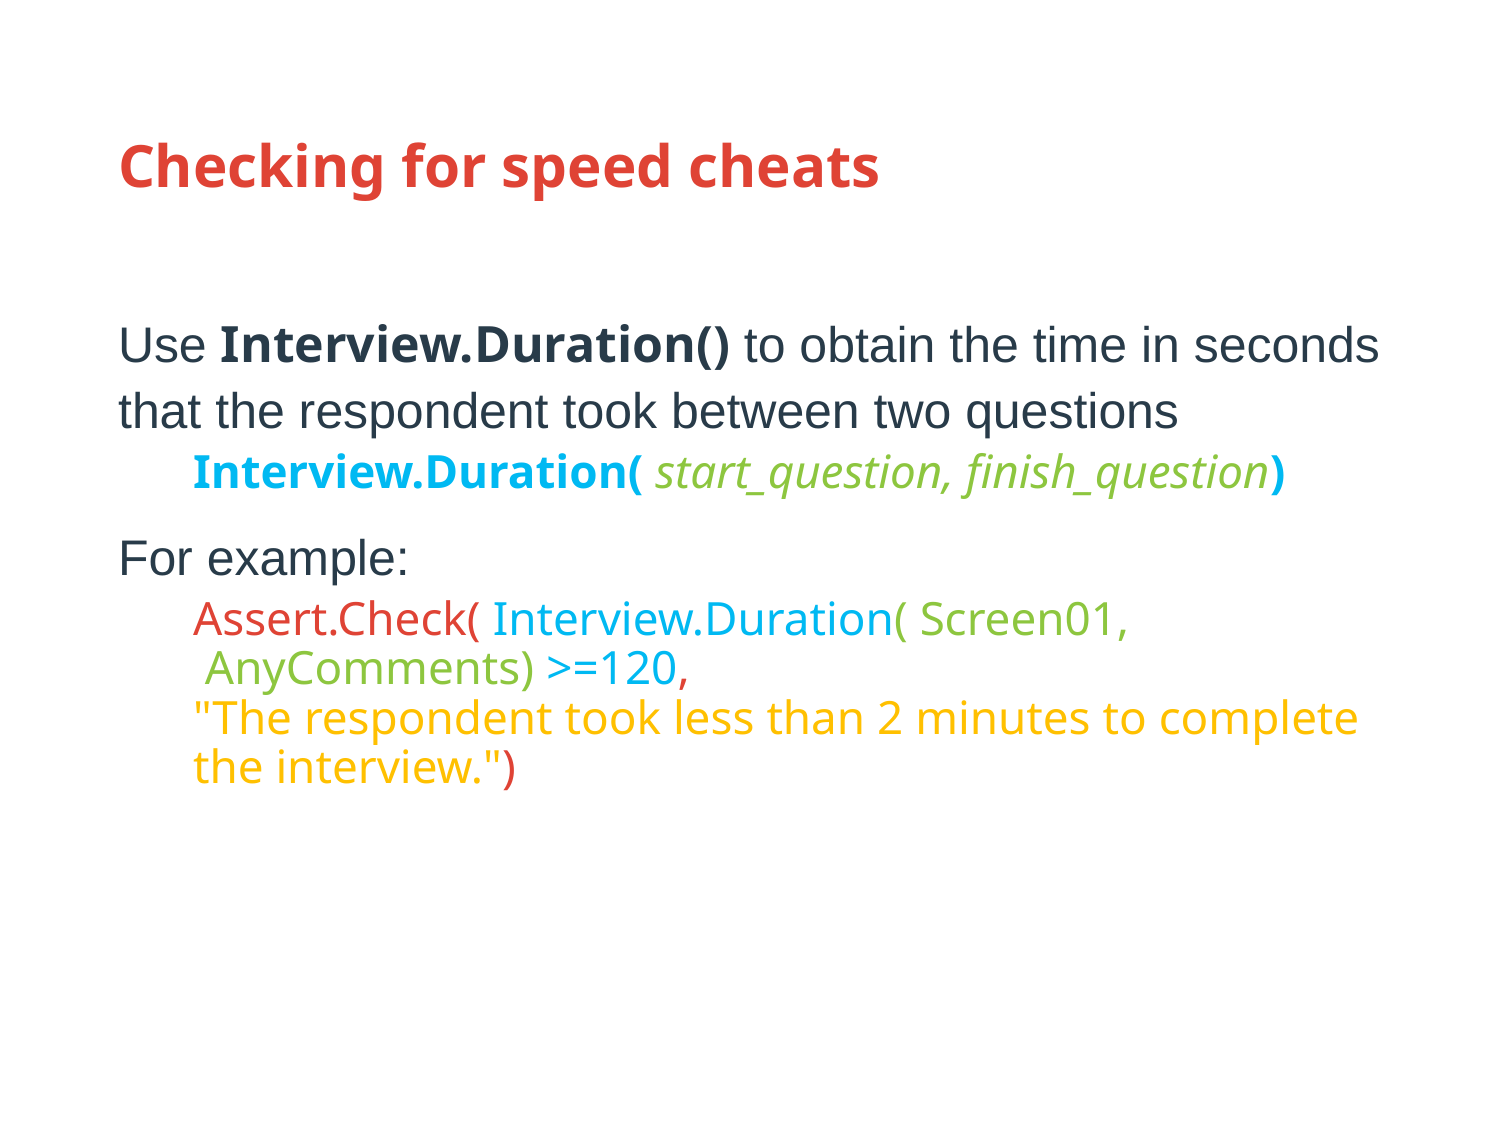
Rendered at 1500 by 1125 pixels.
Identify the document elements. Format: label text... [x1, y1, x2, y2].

title Checking for speed cheats [103, 59, 1397, 278]
list Use Interview.Duration() to obtain the time in seconds that the respondent took between two questions Interview.Duration( start_question, finish_question) For example: Assert.Check( Interview.Duration( Screen01, AnyComments) >=120, "The respondent took less than 2 minutes to complete the interview.") [103, 299, 1397, 1014]
